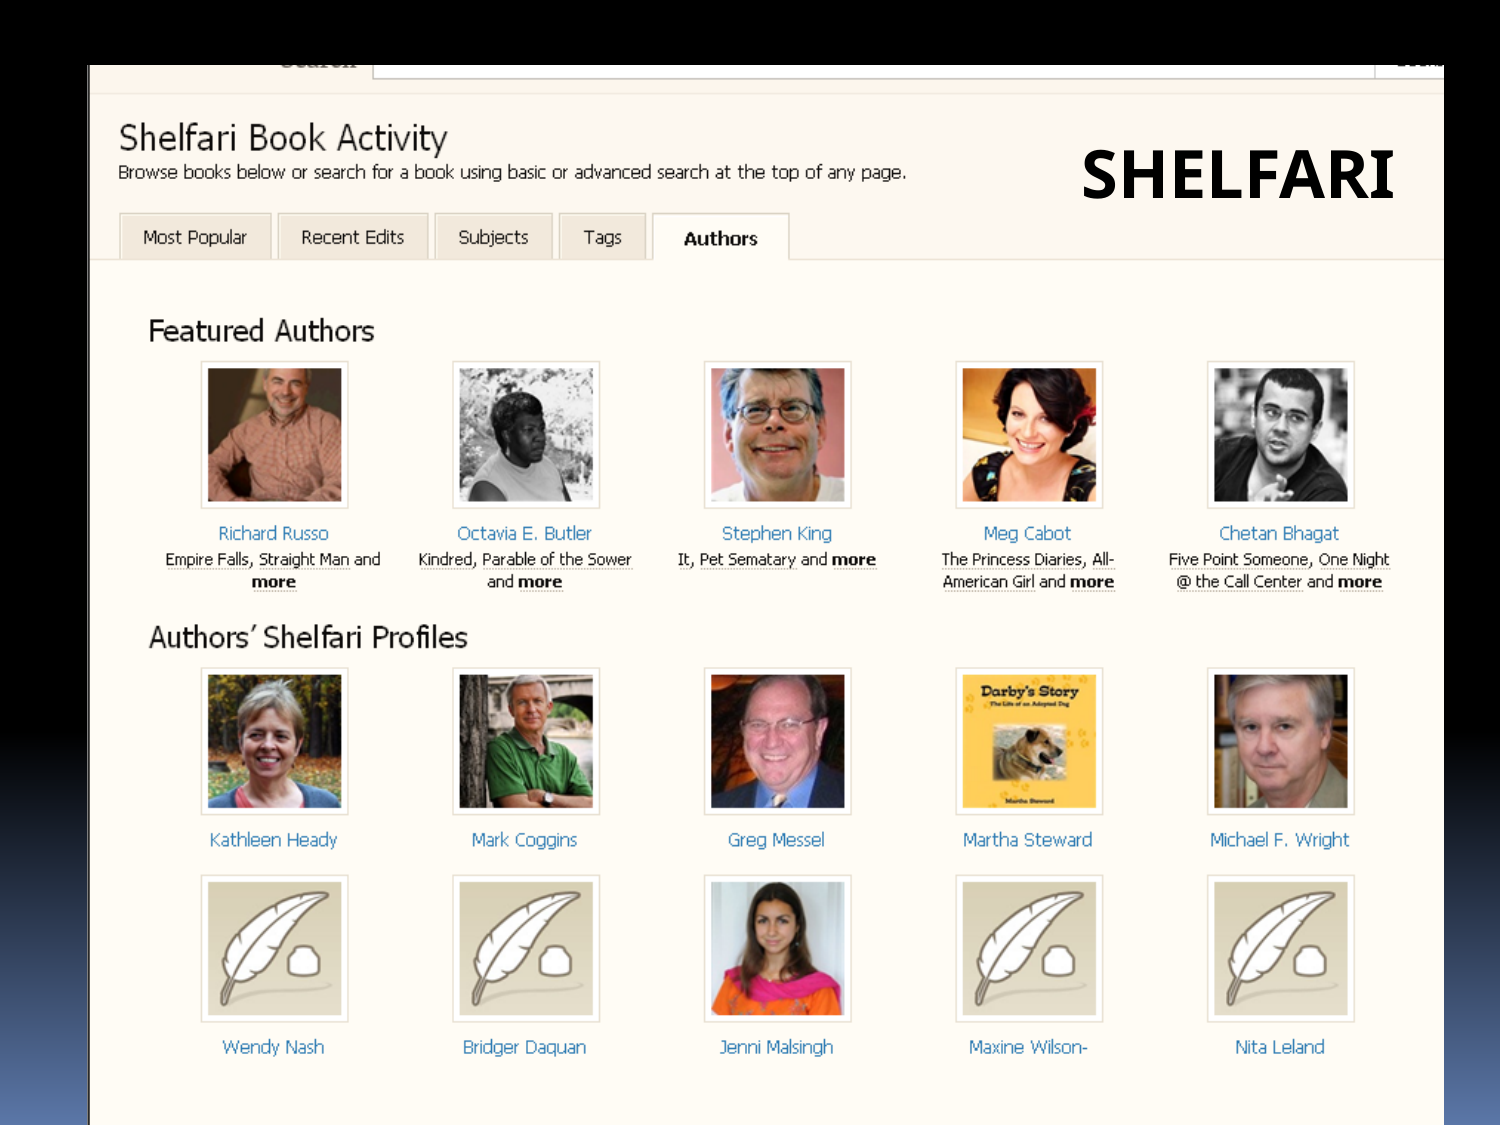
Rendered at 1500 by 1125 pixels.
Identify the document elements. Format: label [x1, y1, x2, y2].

picture [86, 65, 1445, 1125]
